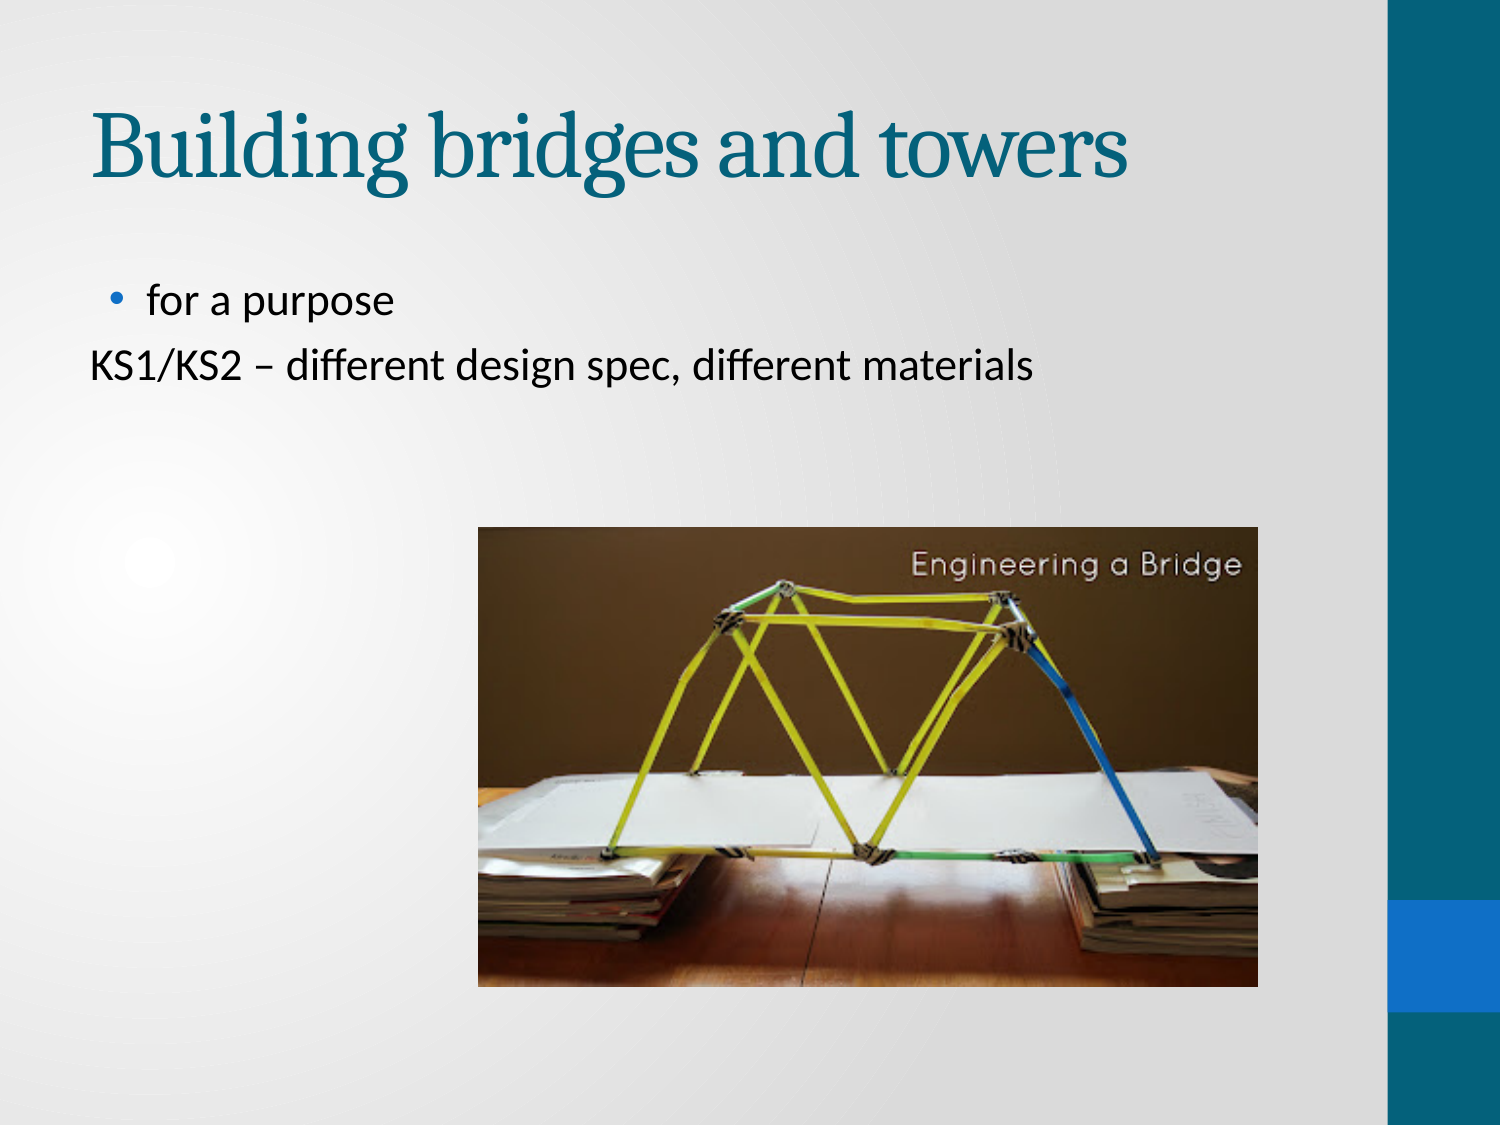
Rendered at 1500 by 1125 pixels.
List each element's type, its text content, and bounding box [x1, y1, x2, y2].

picture [477, 526, 1259, 988]
title Building bridges and towers [75, 45, 1325, 233]
list for a purpose KS1/KS2 – different design spec, different materials [75, 262, 1325, 1050]
